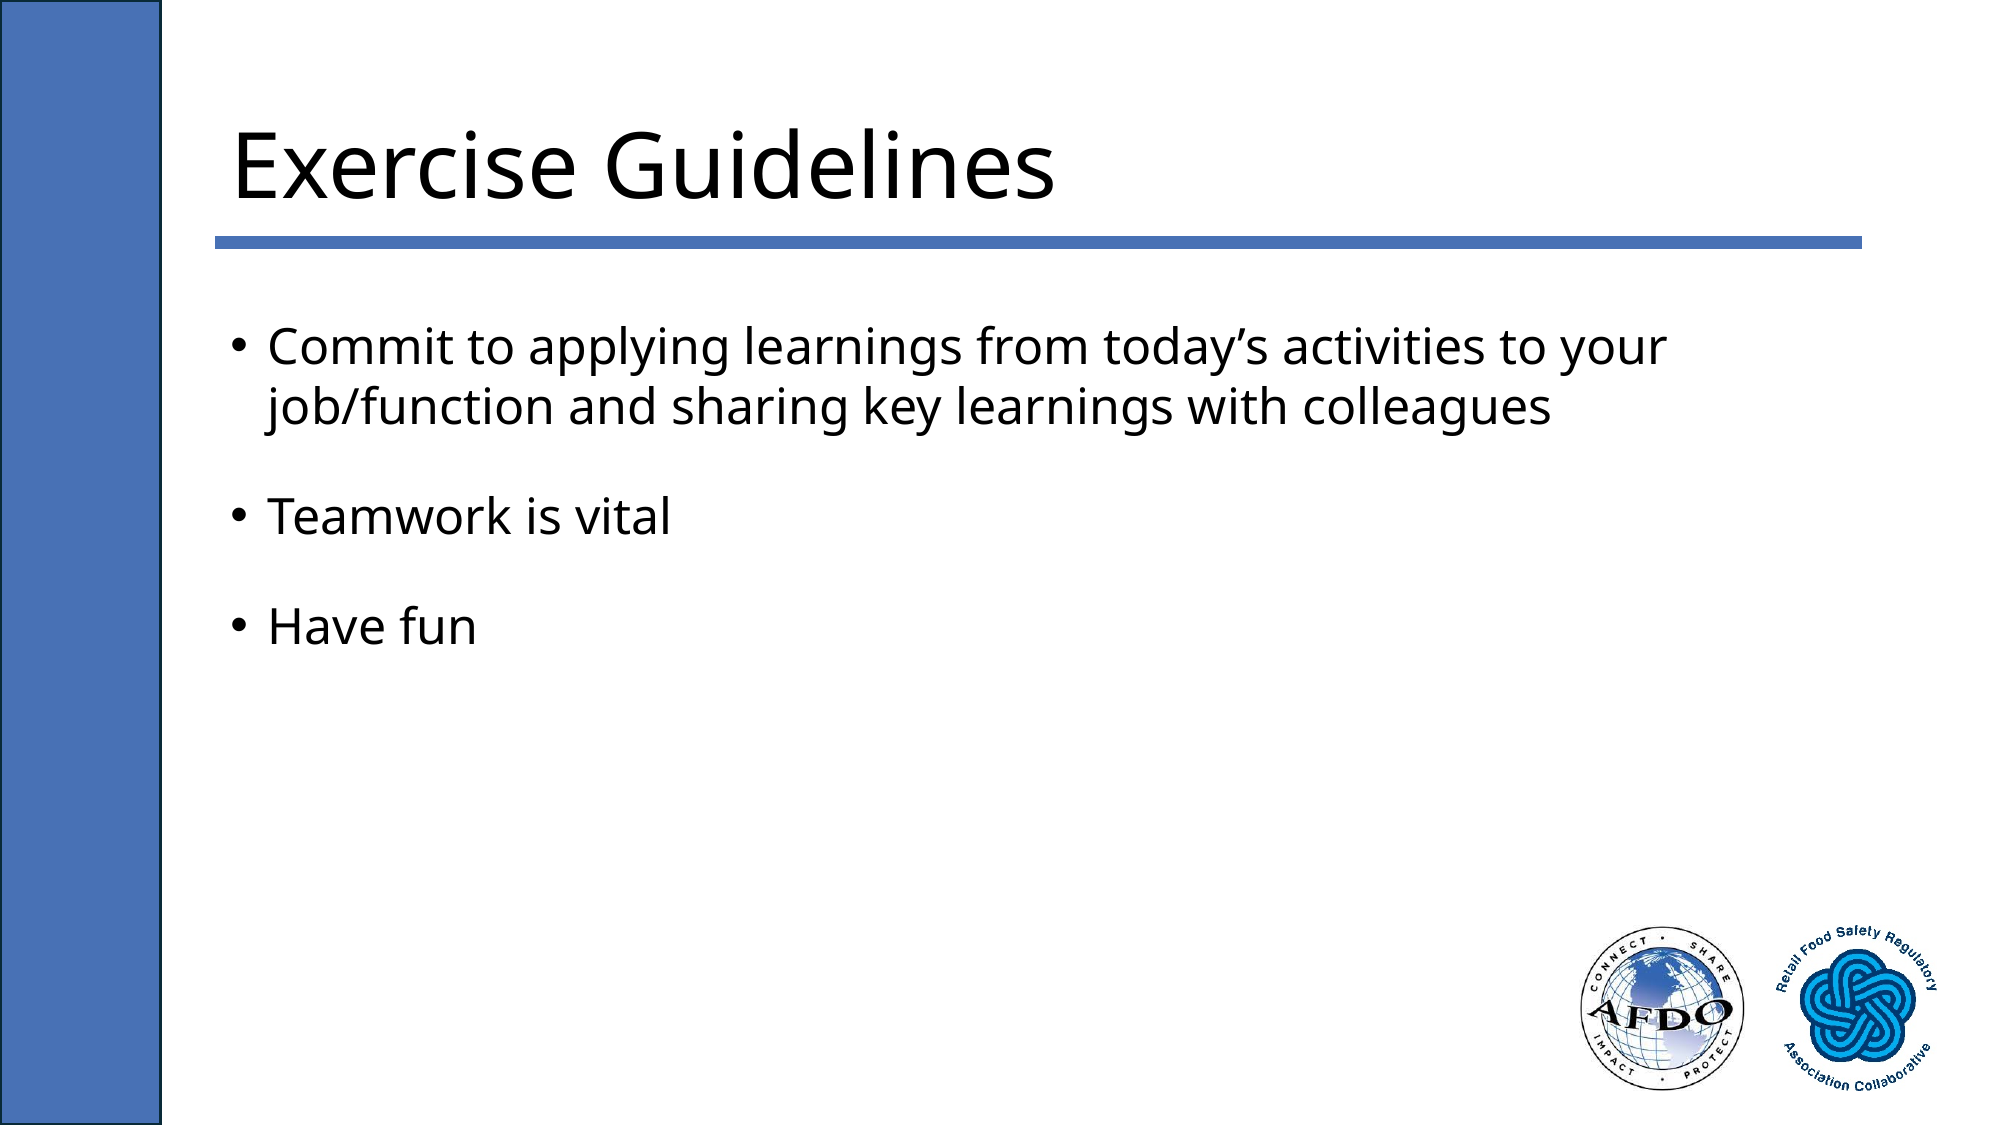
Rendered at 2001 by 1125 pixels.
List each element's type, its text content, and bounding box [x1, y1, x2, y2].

picture [1579, 925, 1745, 1091]
title Exercise Guidelines [215, 110, 1863, 227]
list Commit to applying learnings from today’s activities to your job/function and sharing key learnings with colleagues Teamwork is vital Have fun [215, 306, 1863, 752]
picture [1776, 925, 1937, 1091]
